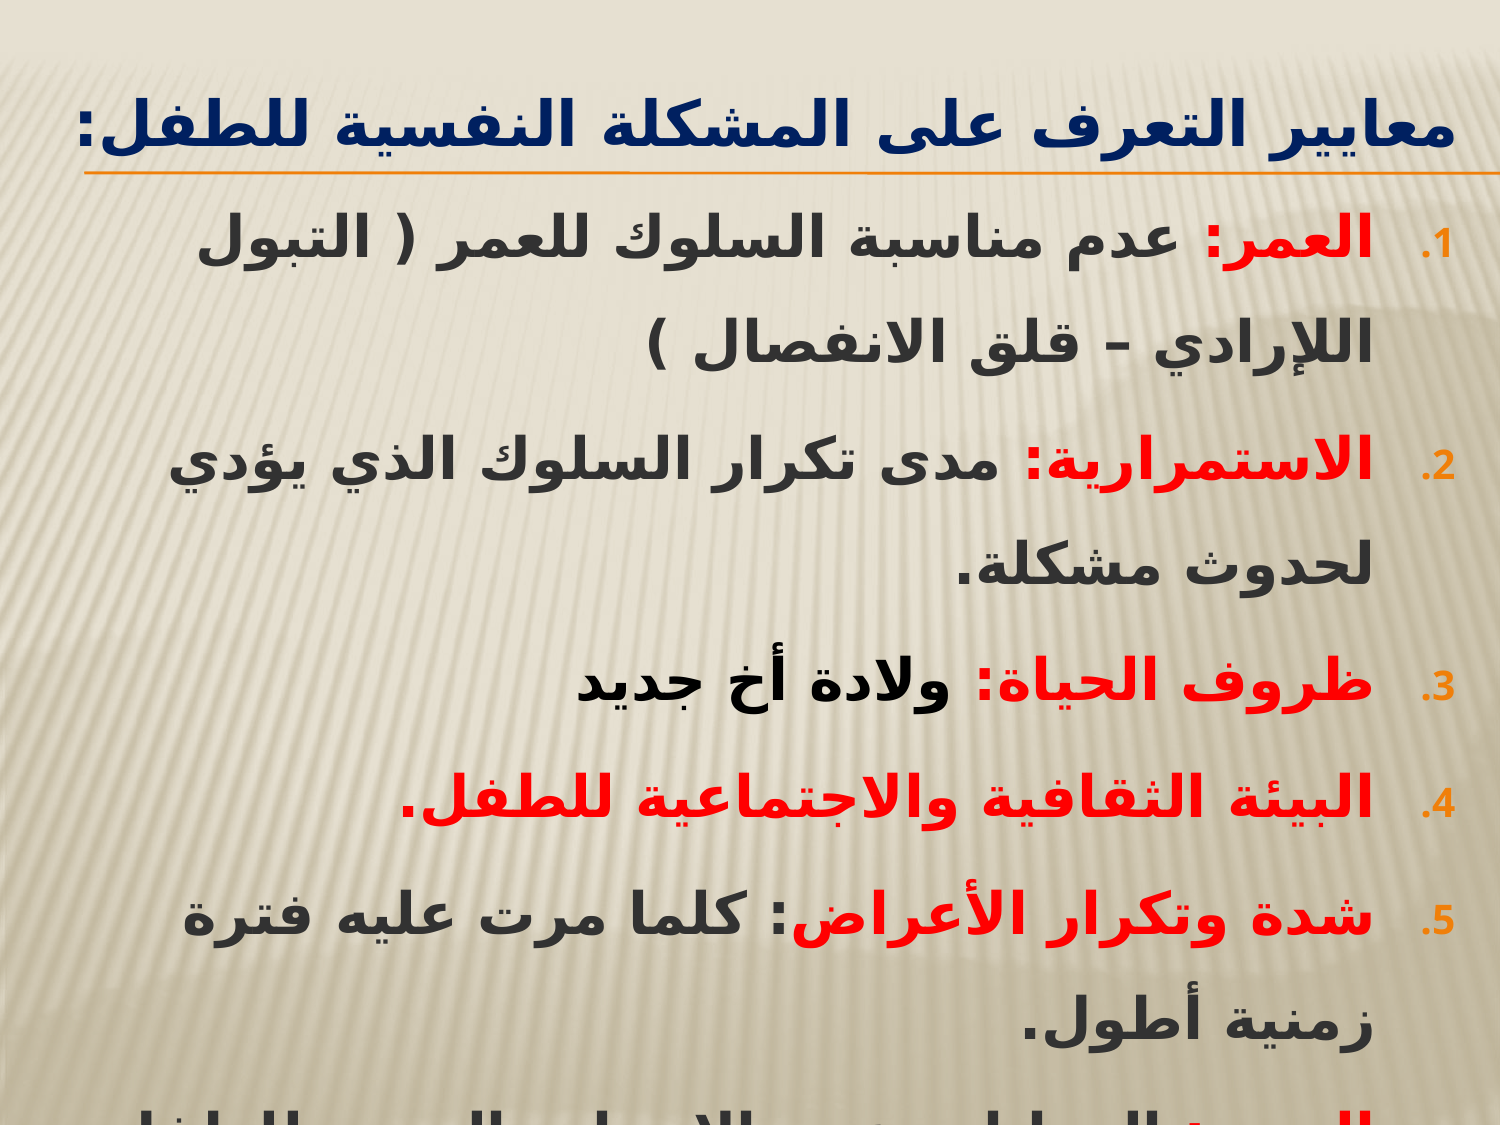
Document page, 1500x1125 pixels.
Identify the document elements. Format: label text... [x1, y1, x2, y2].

title معايير التعرف على المشكلة النفسية للطفل: [50, 52, 1475, 190]
list العمر: عدم مناسبة السلوك للعمر ( التبول اللإرادي – قلق الانفصال ) الاستمرارية: مدى تكرار السلوك الذي يؤدي لحدوث مشكلة. ظروف الحياة: ولادة أخ جديد البيئة الثقافية والاجتماعية للطفل. شدة وتكرار الأعراض: كلما مرت عليه فترة زمنية أطول. الضرر: المعاناة وعدم الارتياح بالنسبة للطفل أو الأهل يتكرر دائماً، التأثير على بعض جوانب النمو. [16, 157, 1475, 1110]
